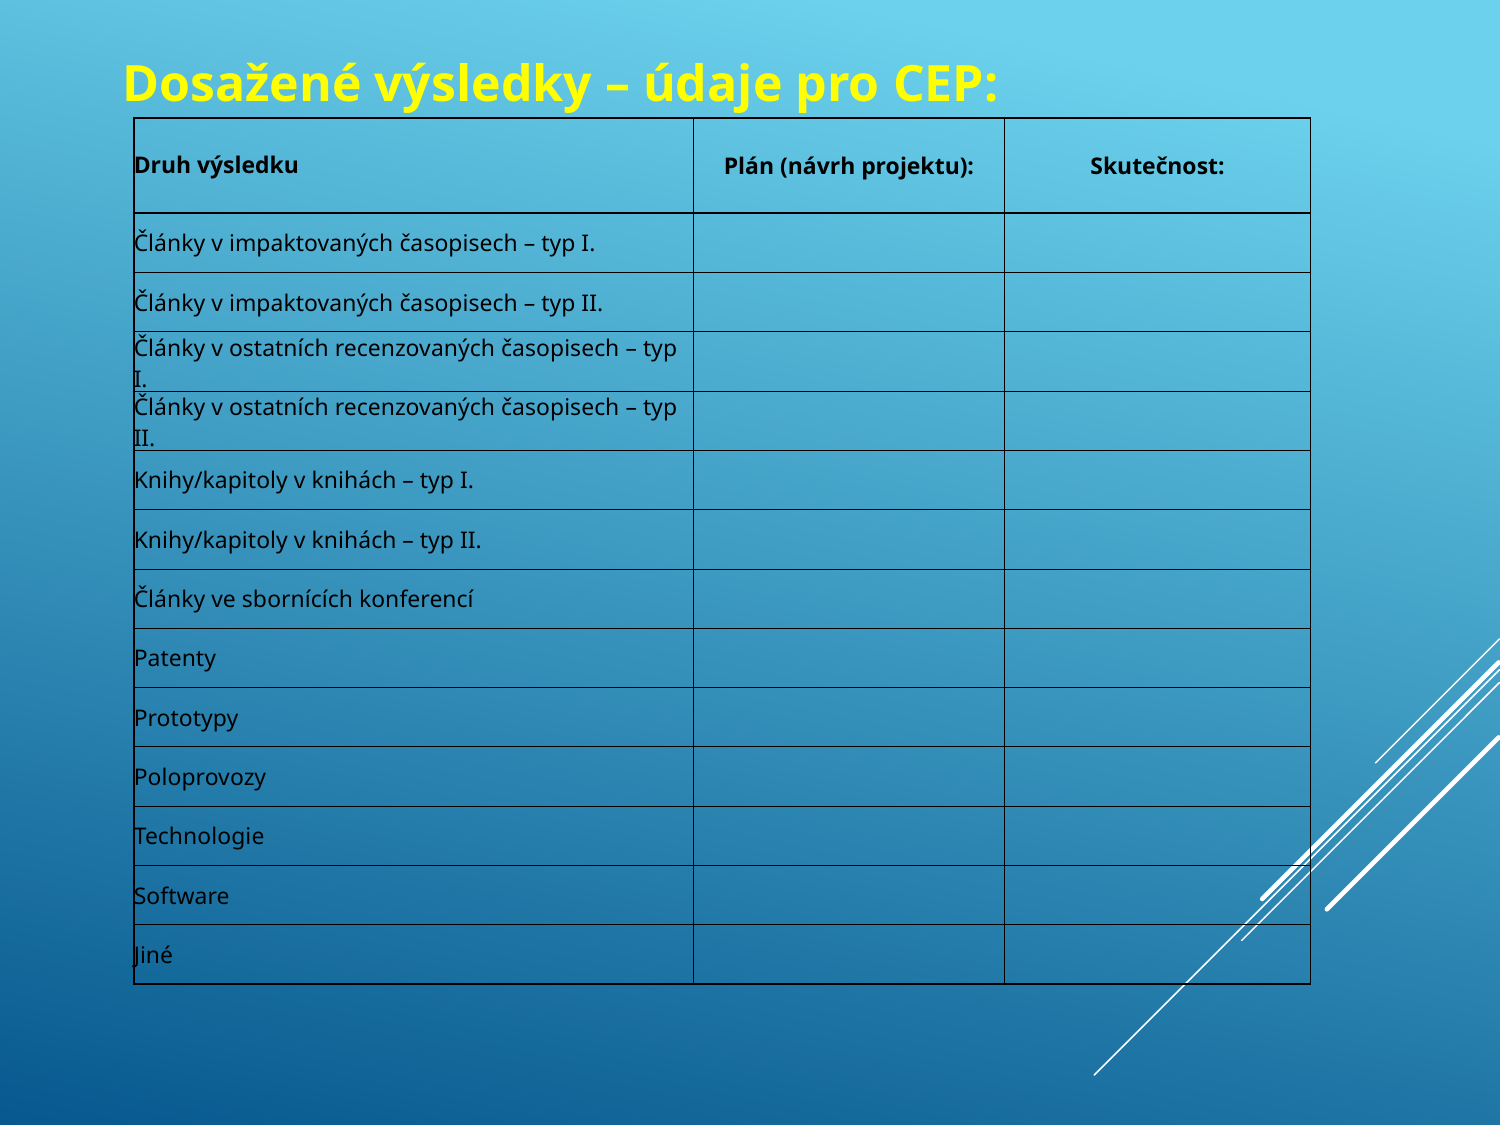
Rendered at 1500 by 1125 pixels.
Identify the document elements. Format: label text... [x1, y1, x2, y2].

table_cell [694, 629, 1004, 687]
table_header Skutečnost: [1005, 119, 1310, 212]
table_cell [694, 866, 1004, 924]
table_cell [1005, 629, 1310, 687]
table_cell [694, 807, 1004, 865]
table_cell Knihy/kapitoly v knihách – typ I. [135, 451, 693, 509]
table_cell [694, 451, 1004, 509]
table_cell Články v ostatních recenzovaných časopisech – typ II. [135, 392, 693, 450]
table_header Plán (návrh projektu): [694, 119, 1004, 212]
table_cell [1005, 866, 1310, 924]
table_cell [694, 332, 1004, 391]
table_cell Software [135, 866, 693, 924]
table_cell Knihy/kapitoly v knihách – typ II. [135, 510, 693, 569]
table_cell [1005, 570, 1310, 628]
table_cell [1005, 332, 1310, 391]
table_cell Články v impaktovaných časopisech – typ II. [135, 273, 693, 331]
table_cell Články v ostatních recenzovaných časopisech – typ I. [135, 332, 693, 391]
table_cell [694, 925, 1004, 983]
table_cell [694, 570, 1004, 628]
table_cell Články v impaktovaných časopisech – typ I. [135, 214, 693, 272]
table_cell [1005, 273, 1310, 331]
table_cell [1005, 925, 1310, 983]
table_cell [694, 510, 1004, 569]
table_cell Prototypy [135, 688, 693, 746]
table_cell Jiné [135, 925, 693, 983]
table_cell [1005, 807, 1310, 865]
table_cell Poloprovozy [135, 747, 693, 806]
table_cell [1005, 510, 1310, 569]
table_cell Patenty [135, 629, 693, 687]
table_cell [1005, 214, 1310, 272]
table_cell [694, 747, 1004, 806]
table_cell Technologie [135, 807, 693, 865]
table_cell [1005, 688, 1310, 746]
table_cell [694, 392, 1004, 450]
table_cell [694, 688, 1004, 746]
table_cell [694, 214, 1004, 272]
text_box Dosažené výsledky – údaje pro CEP: [107, 37, 1352, 119]
table_cell [1005, 392, 1310, 450]
table_header Druh výsledku [135, 119, 693, 212]
table_cell [1005, 451, 1310, 509]
table_cell Články ve sbornících konferencí [135, 570, 693, 628]
table_cell [694, 273, 1004, 331]
table_cell [1005, 747, 1310, 806]
